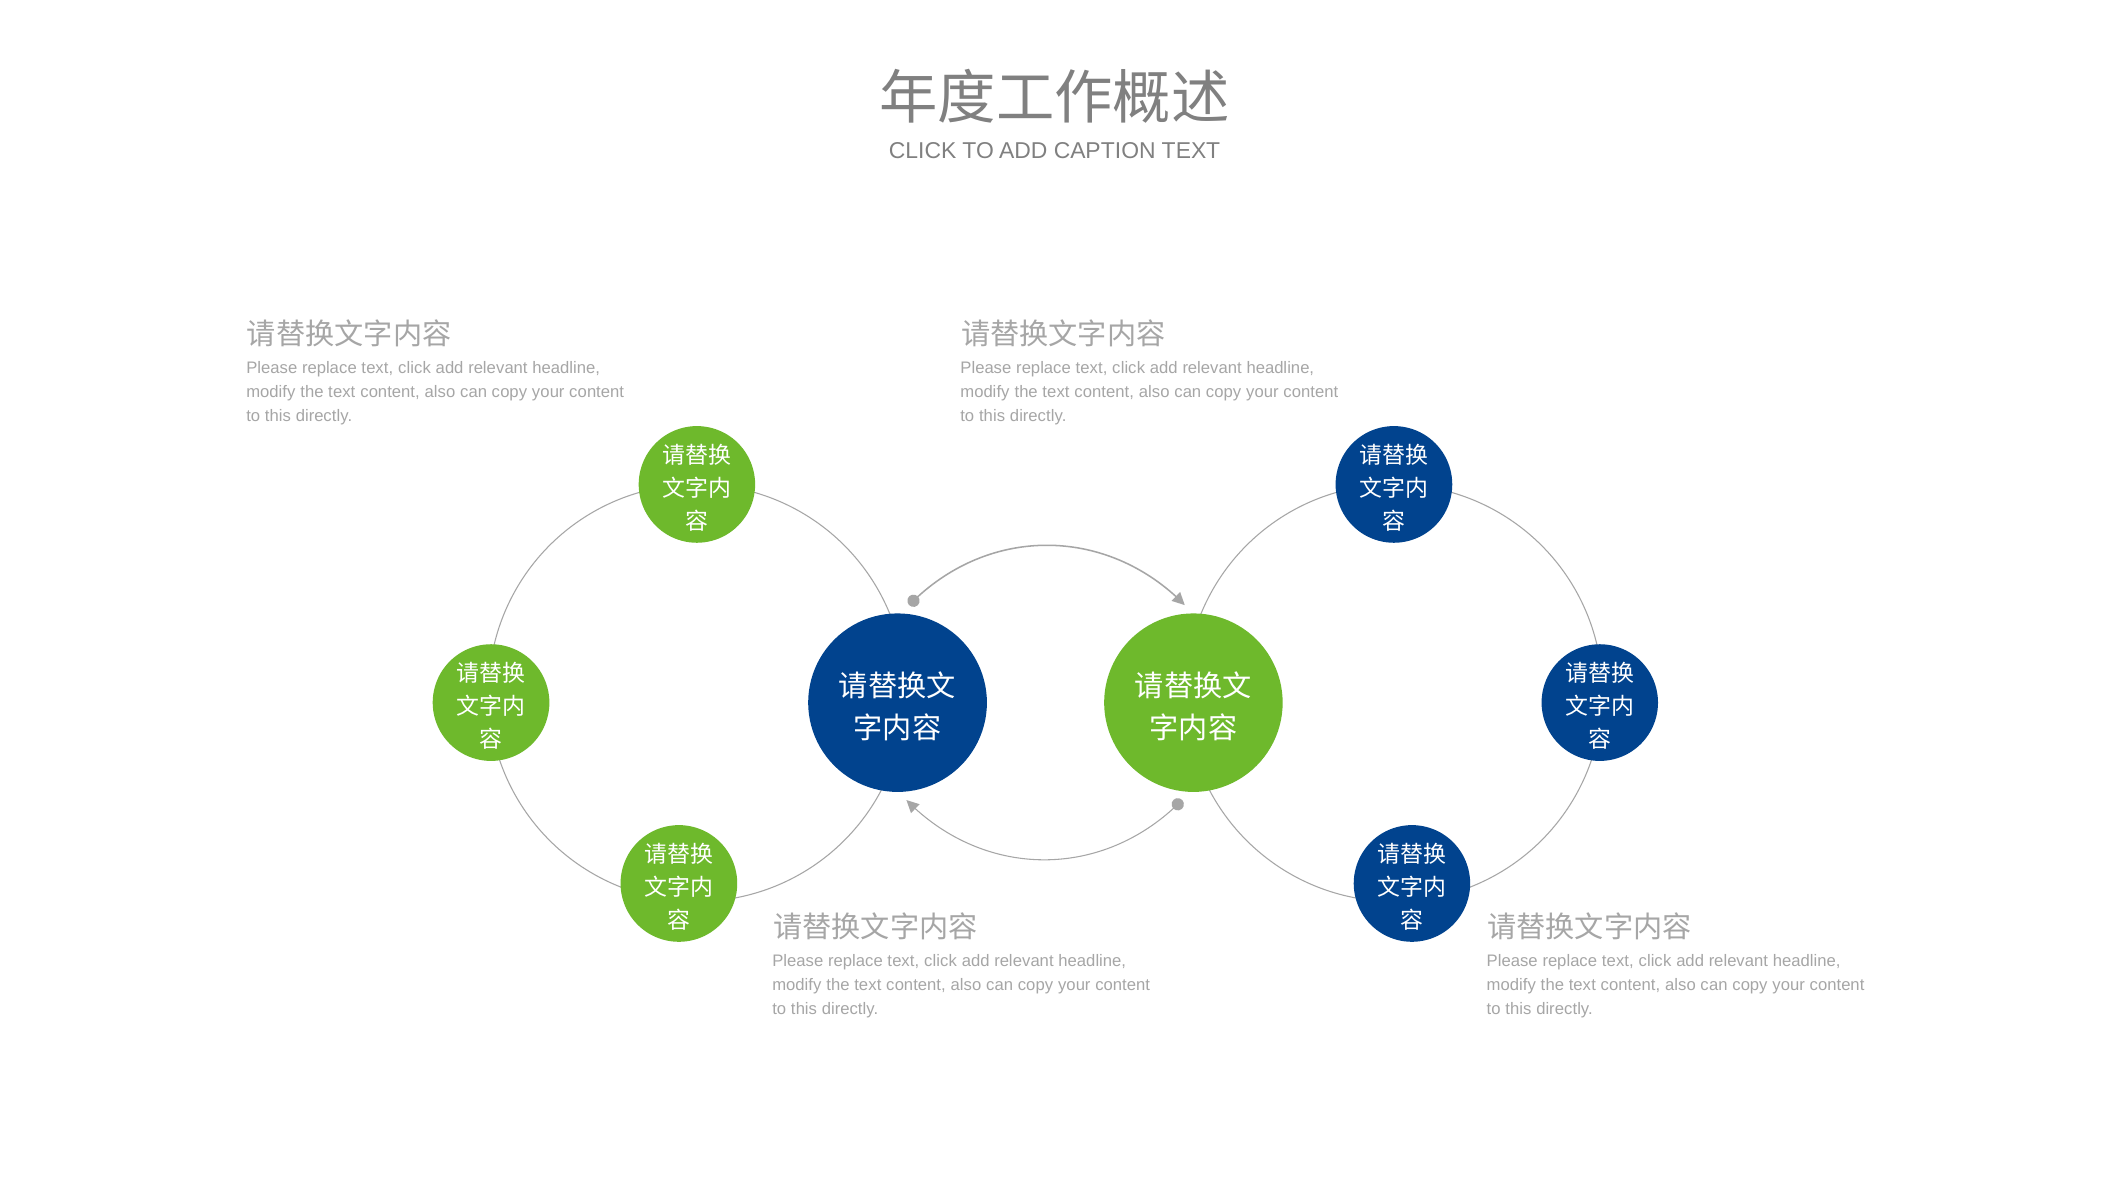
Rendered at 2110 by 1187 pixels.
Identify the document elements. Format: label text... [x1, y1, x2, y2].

text_box Please replace text, click add relevant headline, modify the text content, also can copy your content to this directly. [960, 353, 1348, 425]
text_box 请替换文字内容 [1541, 644, 1659, 761]
text_box Please replace text, click add relevant headline, modify the text content, also can copy your content to this directly. [246, 353, 634, 425]
text_box 年度工作概述 [865, 60, 1245, 131]
text_box 请替换文字内容 [638, 426, 756, 543]
text_box Please replace text, click add relevant headline, modify the text content, also can copy your content to this directly. [772, 945, 1160, 1018]
text_box 请替换文字内容 [620, 825, 738, 942]
text_box [1201, 492, 1597, 898]
text_box 请替换文字内容 [961, 308, 1167, 351]
text_box [907, 545, 1185, 705]
text_box [906, 666, 1184, 860]
text_box 请替换文字内容 [808, 613, 987, 792]
text_box Please replace text, click add relevant headline, modify the text content, also can copy your content to this directly. [1486, 945, 1874, 1018]
text_box [494, 492, 890, 898]
text_box 请替换文字内容 [1104, 613, 1283, 792]
text_box 请替换文字内容 [773, 901, 978, 944]
text_box 请替换文字内容 [1335, 426, 1453, 543]
text_box 请替换文字内容 [432, 644, 550, 761]
text_box 请替换文字内容 [246, 308, 452, 351]
text_box 请替换文字内容 [1353, 825, 1471, 942]
text_box 请替换文字内容 [1487, 901, 1693, 944]
text_box CLICK TO ADD CAPTION TEXT [865, 135, 1245, 163]
